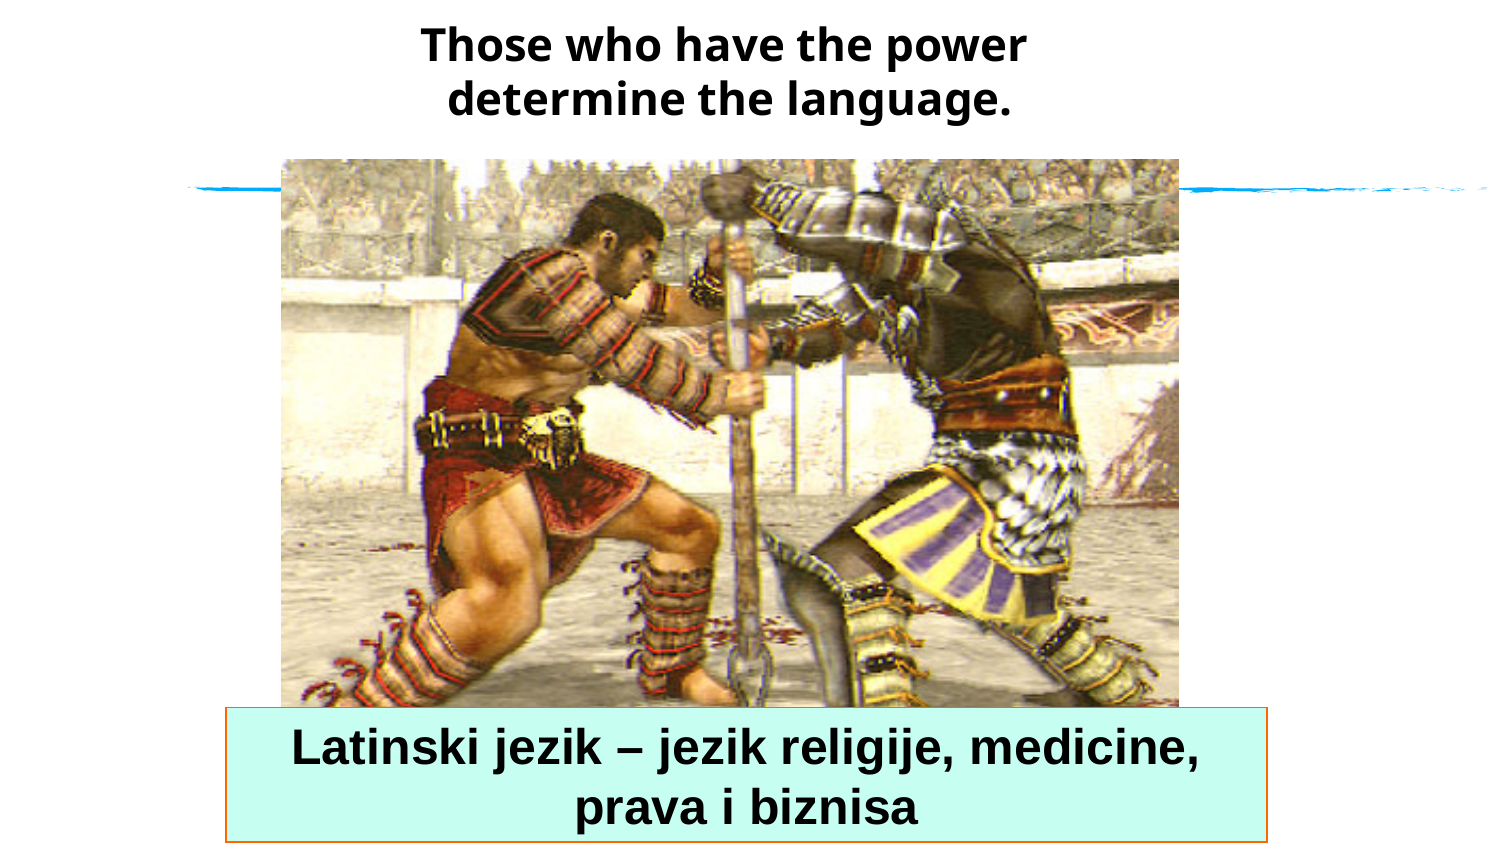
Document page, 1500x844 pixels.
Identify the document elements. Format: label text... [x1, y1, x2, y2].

picture [1348, 188, 1370, 192]
picture [1257, 188, 1278, 193]
title Those who have the power determine the language. [0, 0, 1481, 141]
text_box Latinski jezik – jezik religije, medicine, prava i biznisa [226, 707, 1267, 843]
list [281, 159, 1179, 779]
picture [1408, 187, 1432, 191]
picture [1435, 187, 1466, 192]
